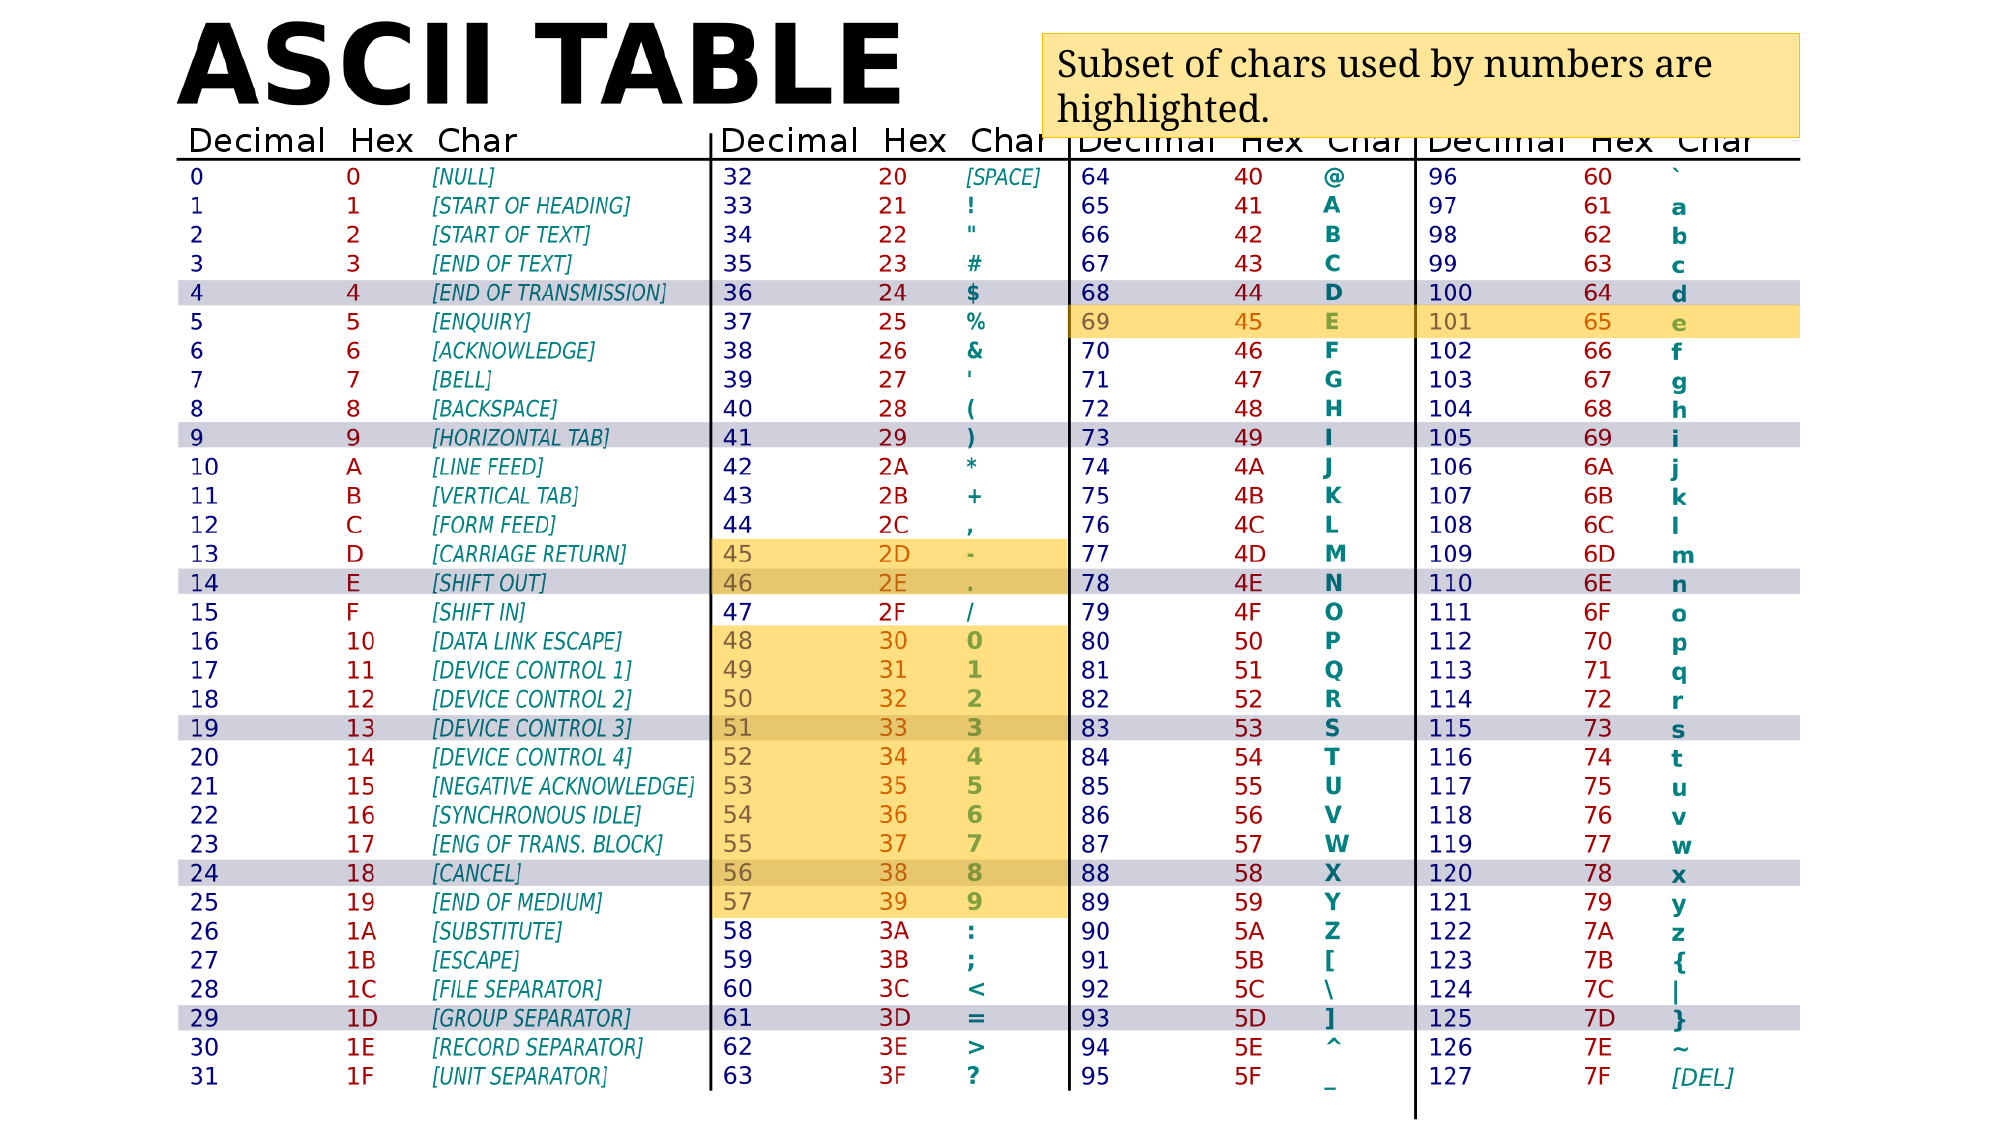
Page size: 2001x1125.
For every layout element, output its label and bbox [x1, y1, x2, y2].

list [139, 0, 1831, 1125]
